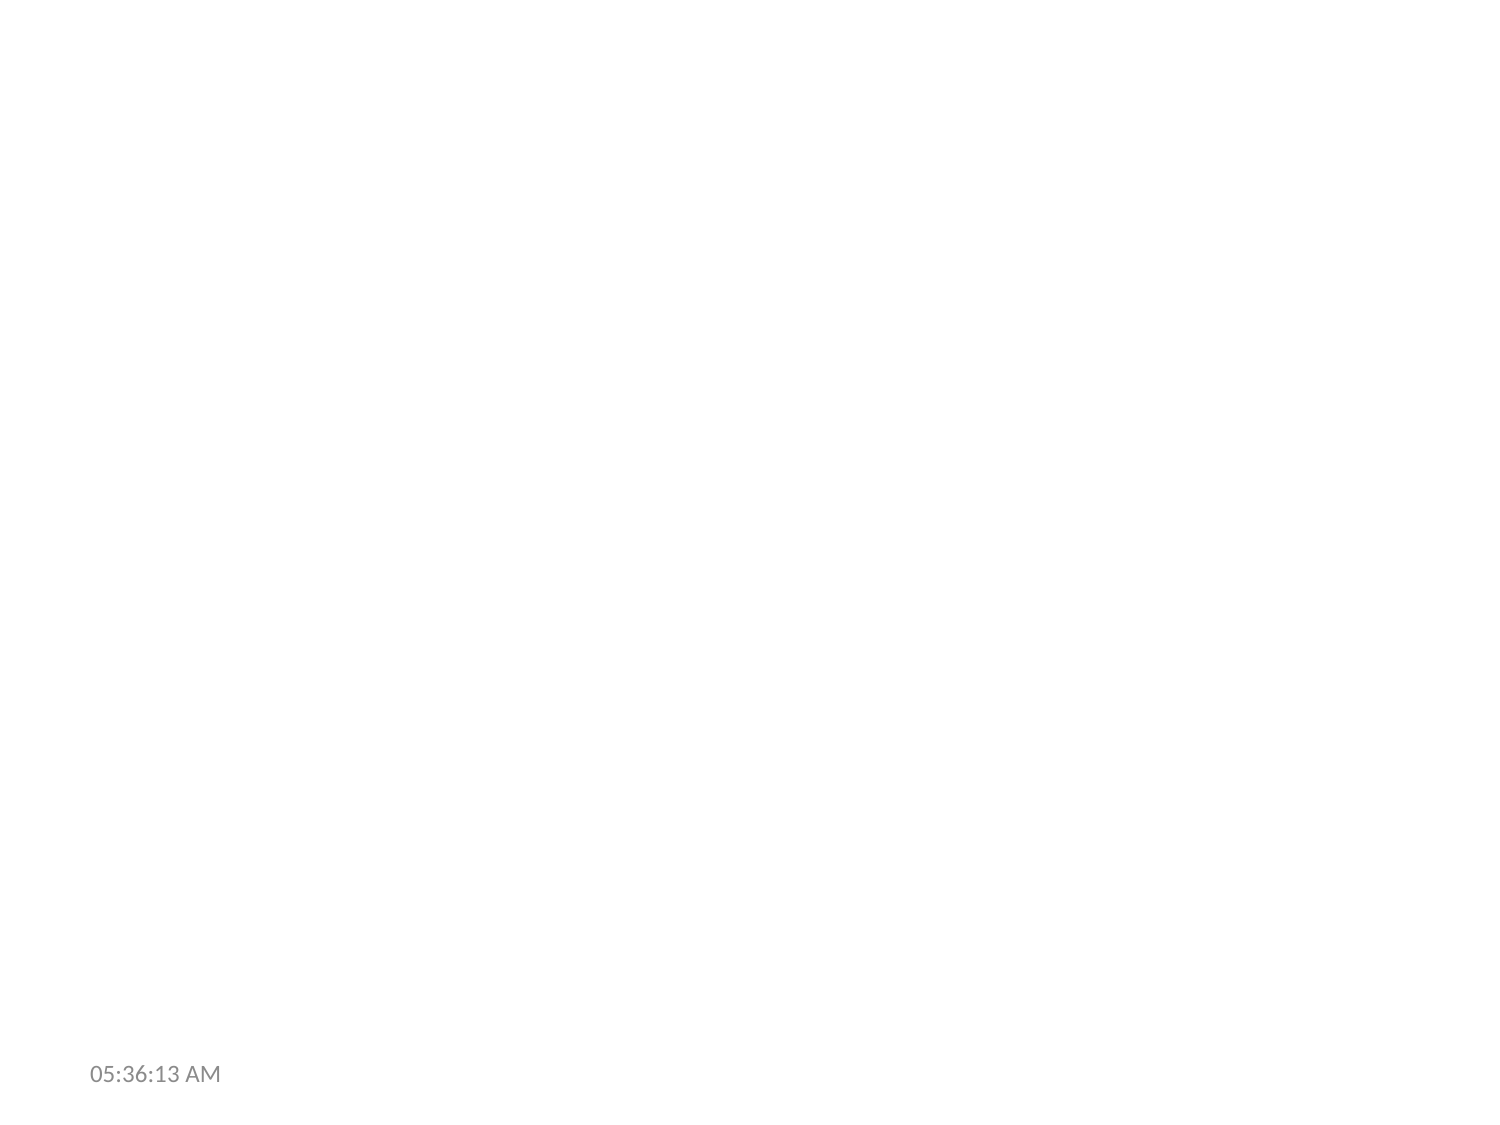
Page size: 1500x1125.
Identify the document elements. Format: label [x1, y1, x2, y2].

slide_number [75, 1042, 425, 1103]
